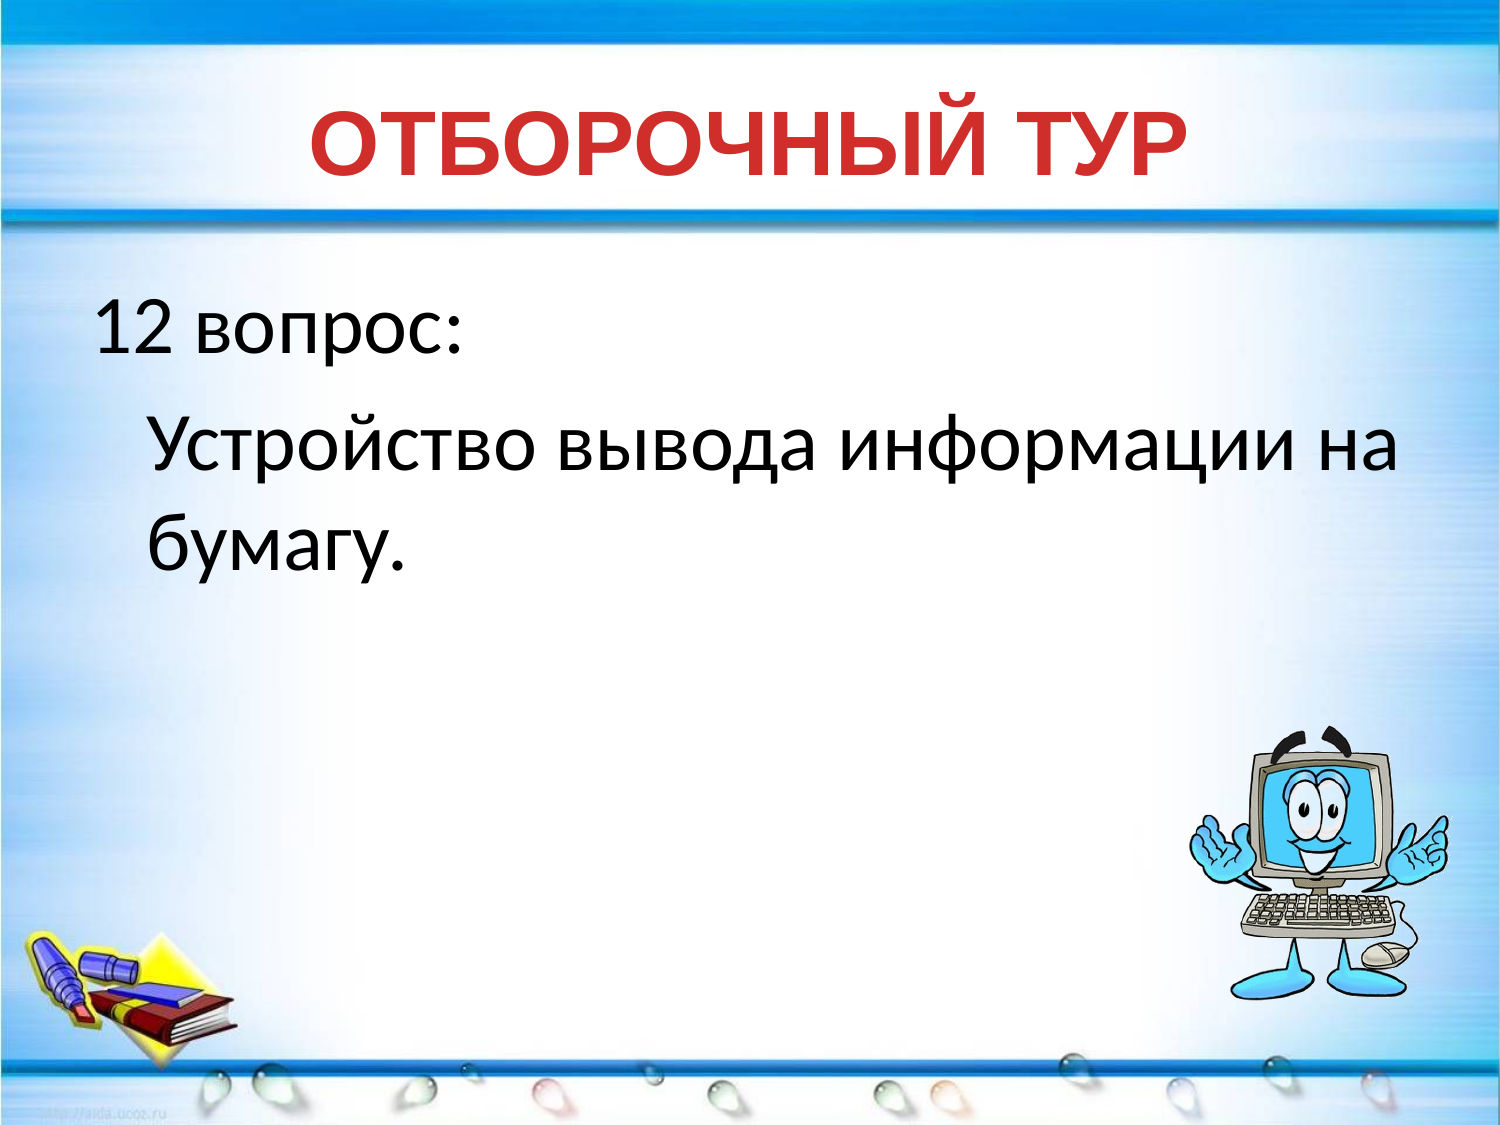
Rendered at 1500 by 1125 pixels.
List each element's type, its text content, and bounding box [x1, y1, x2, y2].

picture [0, 0, 1500, 1125]
title ОТБОРОЧНЫЙ ТУР [75, 45, 1425, 233]
list 12 вопрос: Устройство вывода информации на бумагу. [75, 262, 1425, 1005]
